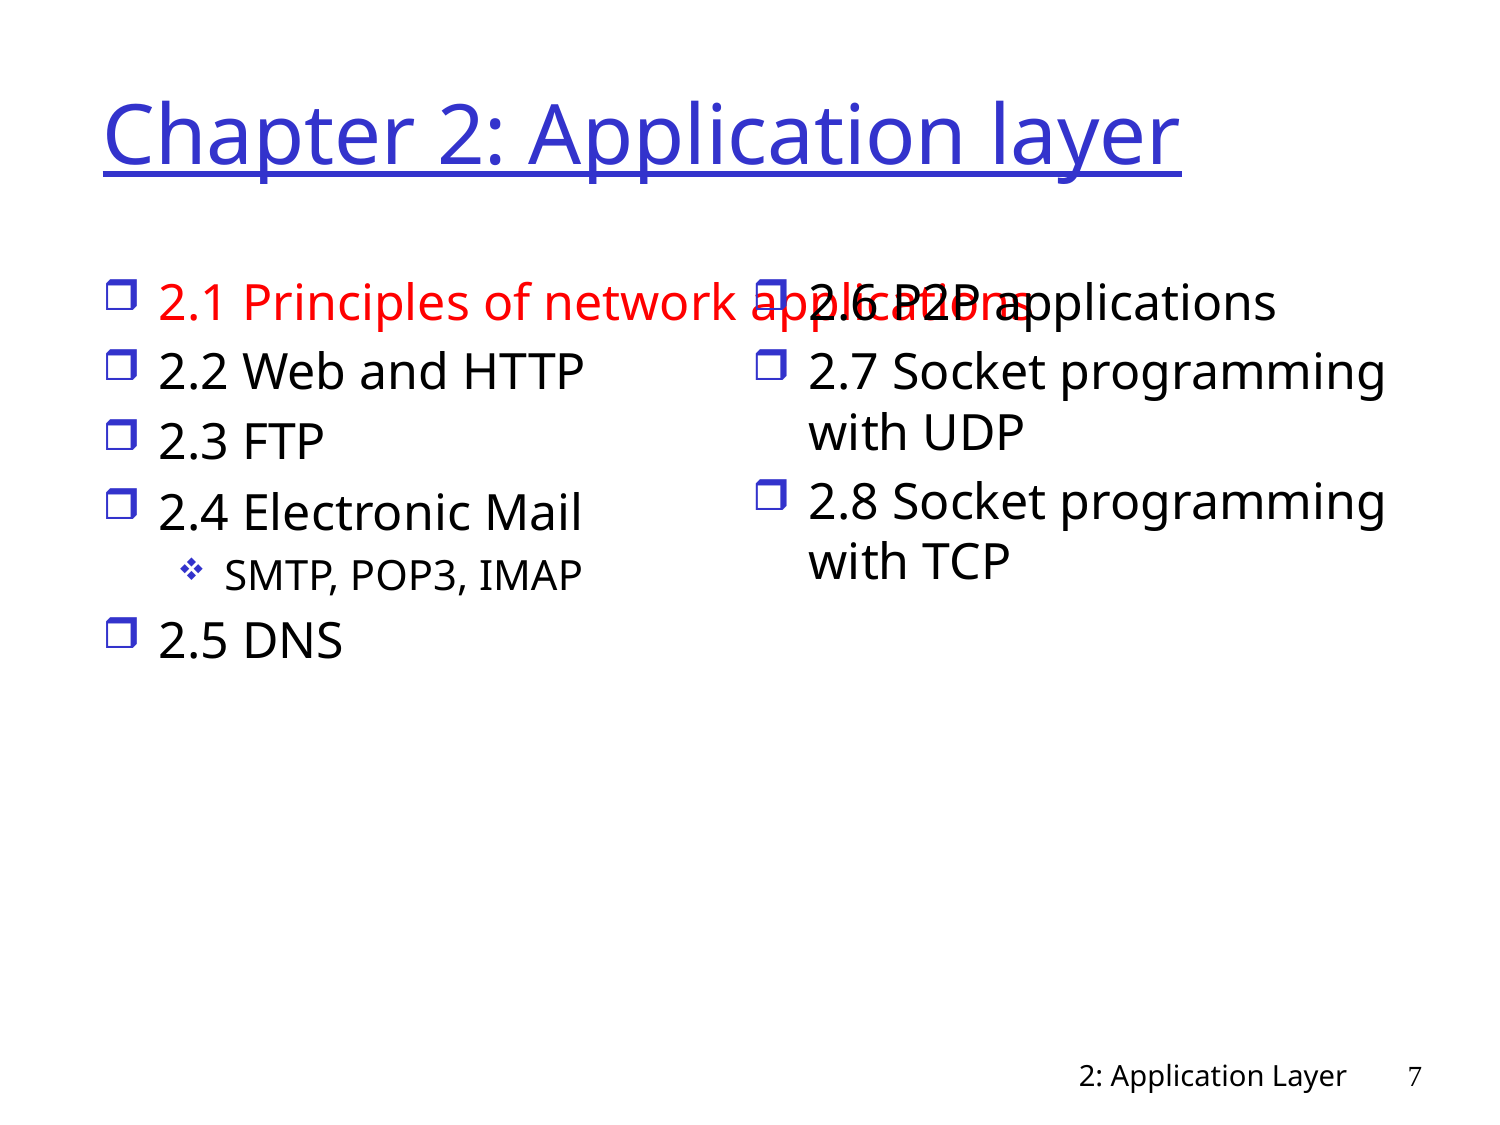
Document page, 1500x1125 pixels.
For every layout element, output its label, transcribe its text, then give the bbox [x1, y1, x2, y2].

list 2.1 Principles of network applications 2.2 Web and HTTP 2.3 FTP 2.4 Electronic Mail SMTP, POP3, IMAP 2.5 DNS [87, 262, 737, 1026]
title Chapter 2: Application layer [87, 37, 1363, 226]
slide_number 7 [1362, 1049, 1438, 1125]
list 2.6 P2P applications 2.7 Socket programming with UDP 2.8 Socket programming with TCP [737, 262, 1403, 1026]
footer 2: Application Layer [887, 1049, 1362, 1125]
